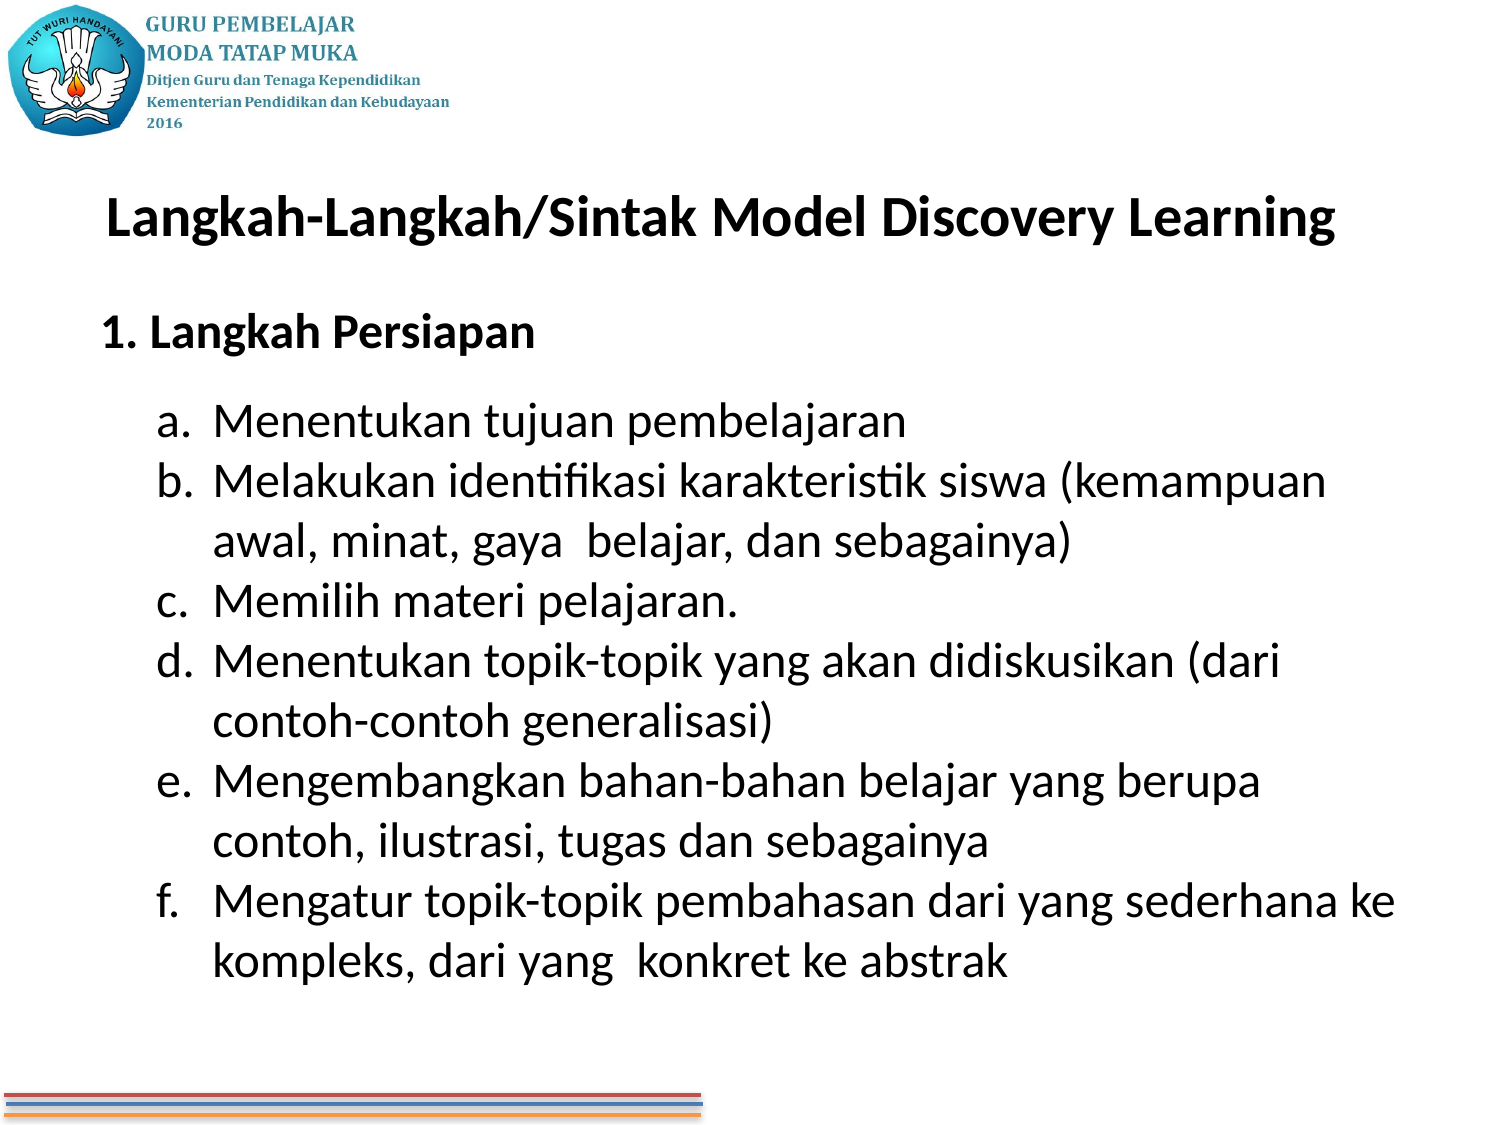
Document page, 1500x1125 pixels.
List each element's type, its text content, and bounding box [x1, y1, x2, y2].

text_box Menentukan tujuan pembelajaran Melakukan identifikasi karakteristik siswa (kemampuan awal, minat, gaya belajar, dan sebagainya) Memilih materi pelajaran. Menentukan topik-topik yang akan didiskusikan (dari contoh-contoh generalisasi) Mengembangkan bahan-bahan belajar yang berupa contoh, ilustrasi, tugas dan sebagainya Mengatur topik-topik pembahasan dari yang sederhana ke kompleks, dari yang konkret ke abstrak [141, 379, 1435, 1055]
title Langkah-Langkah/Sintak Model Discovery Learning [46, 160, 1397, 266]
list 1. Langkah Persiapan [85, 290, 1436, 386]
picture [4, 0, 455, 139]
